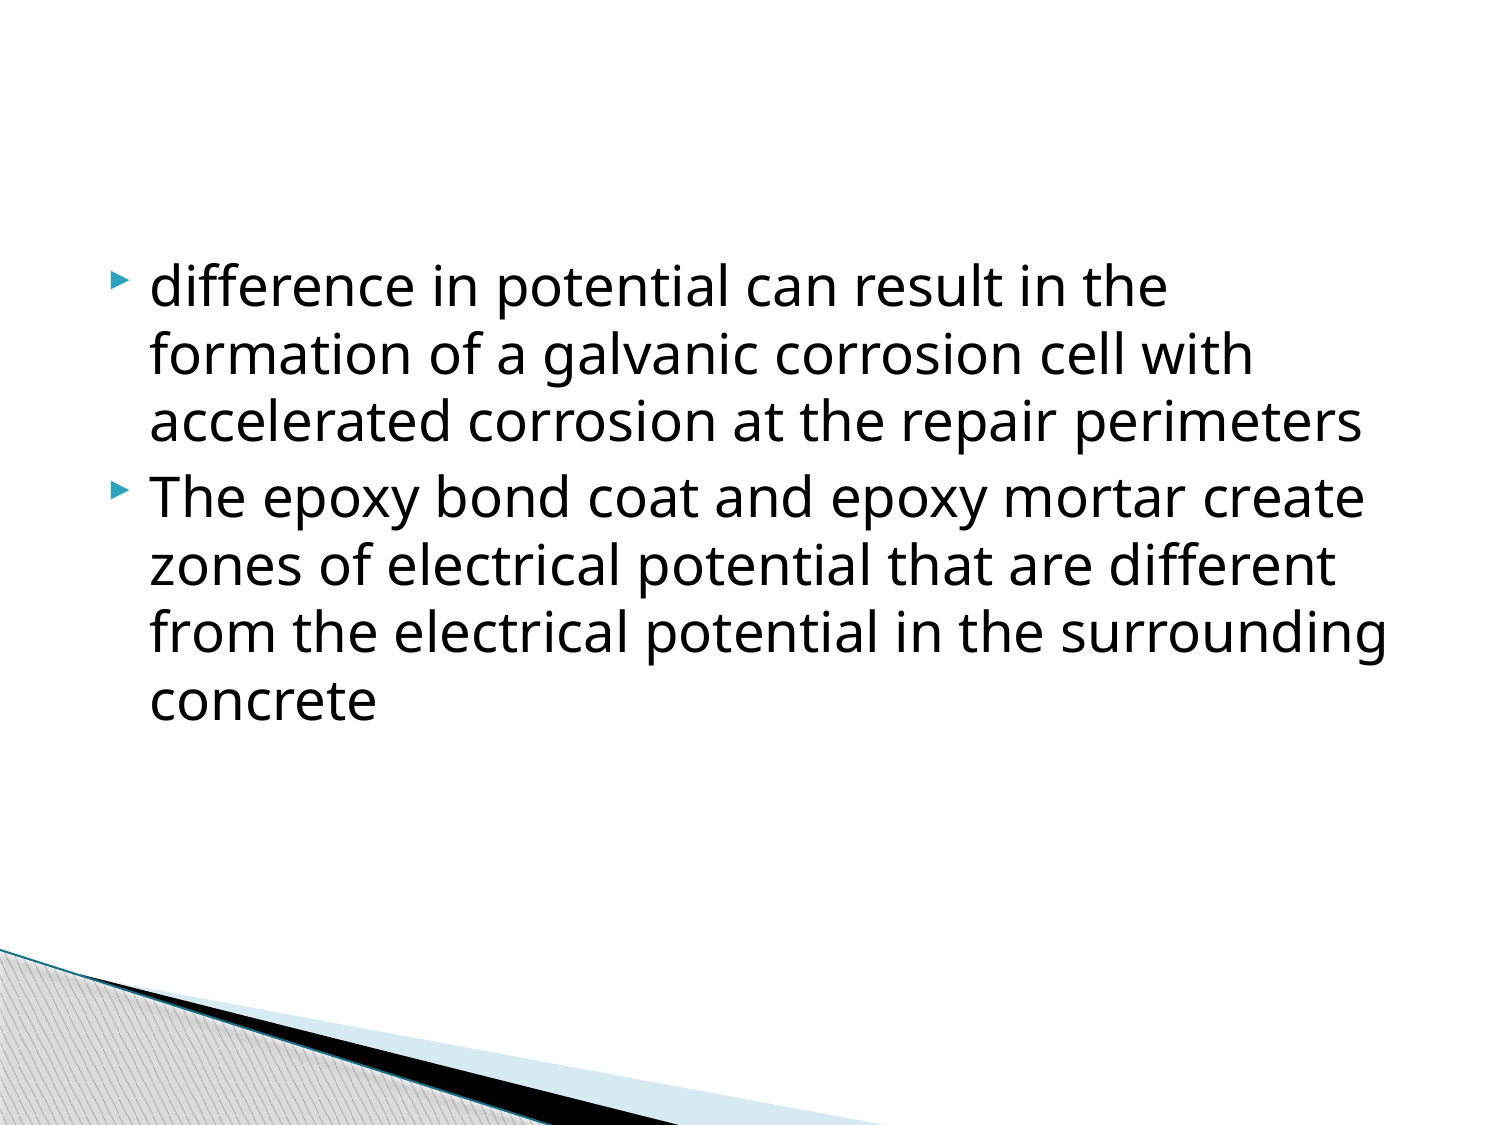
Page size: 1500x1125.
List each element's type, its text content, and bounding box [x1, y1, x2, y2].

list difference in potential can result in the formation of a galvanic corrosion cell with accelerated corrosion at the repair perimeters The epoxy bond coat and epoxy mortar create zones of electrical potential that are different from the electrical potential in the surrounding concrete [75, 243, 1425, 986]
